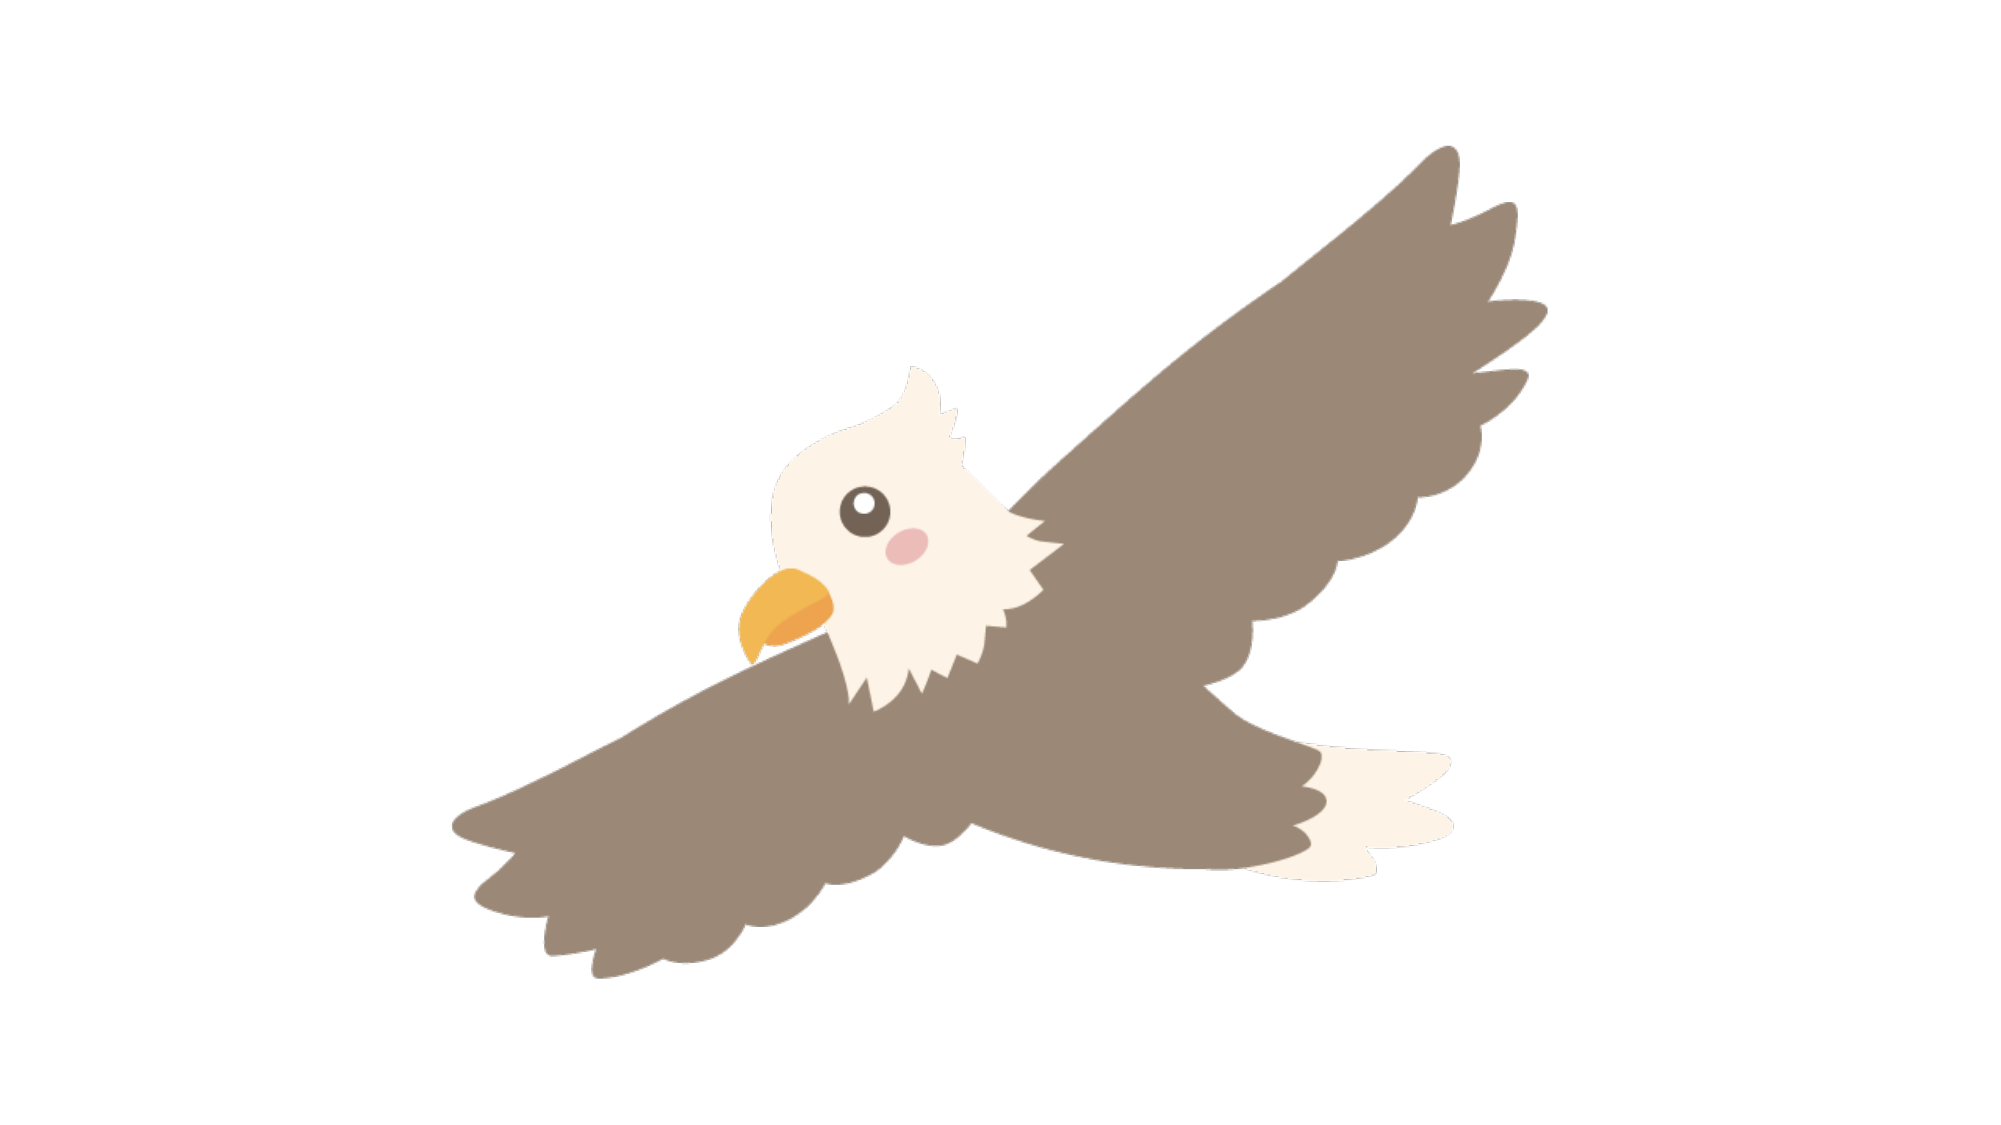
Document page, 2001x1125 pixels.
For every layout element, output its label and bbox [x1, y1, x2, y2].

picture [390, 15, 1610, 1110]
